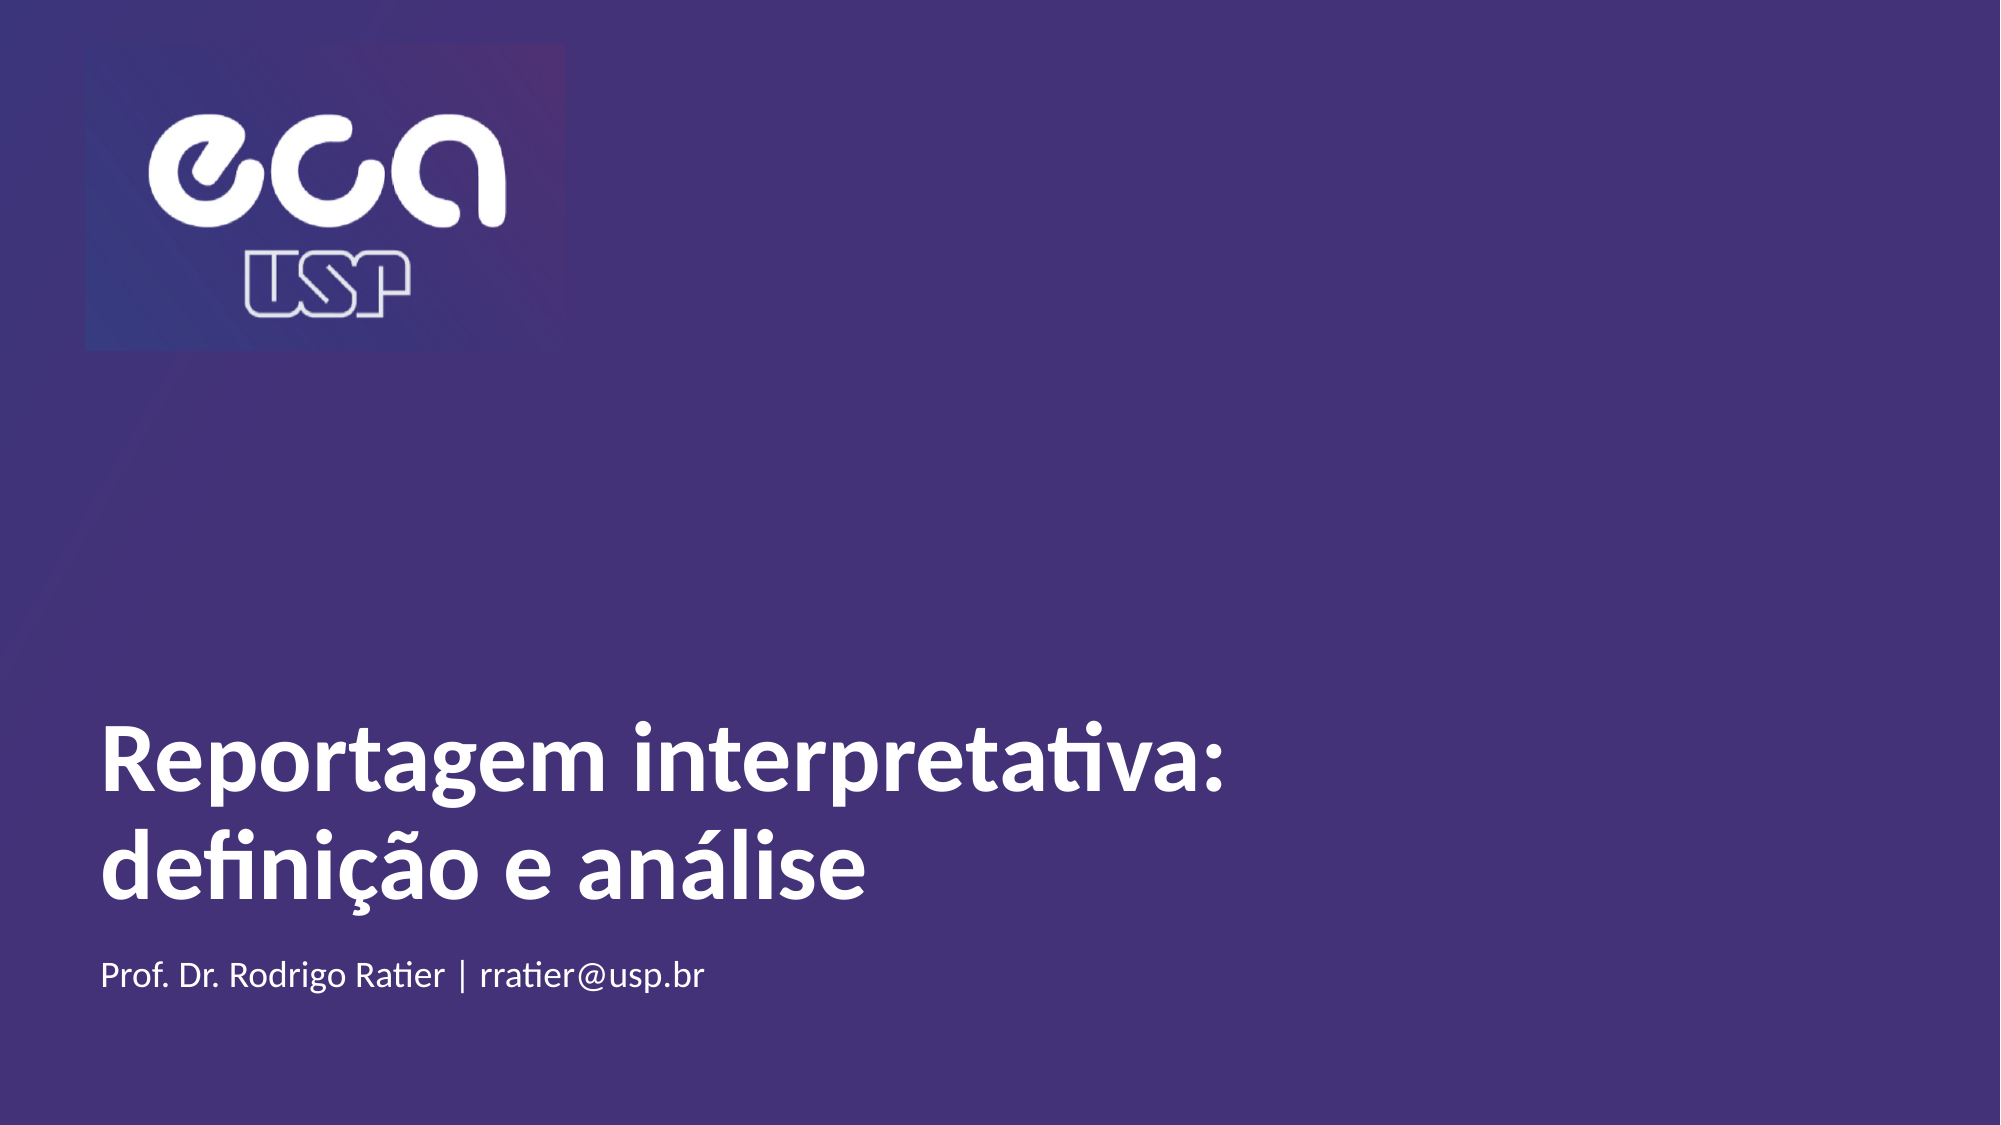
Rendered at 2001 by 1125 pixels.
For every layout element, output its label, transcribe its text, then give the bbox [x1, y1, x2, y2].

picture [85, 44, 565, 351]
title Reportagem interpretativa: definição e análise [85, 608, 1775, 929]
subtitle Prof. Dr. Rodrigo Ratier | rratier@usp.br [85, 947, 1200, 1055]
